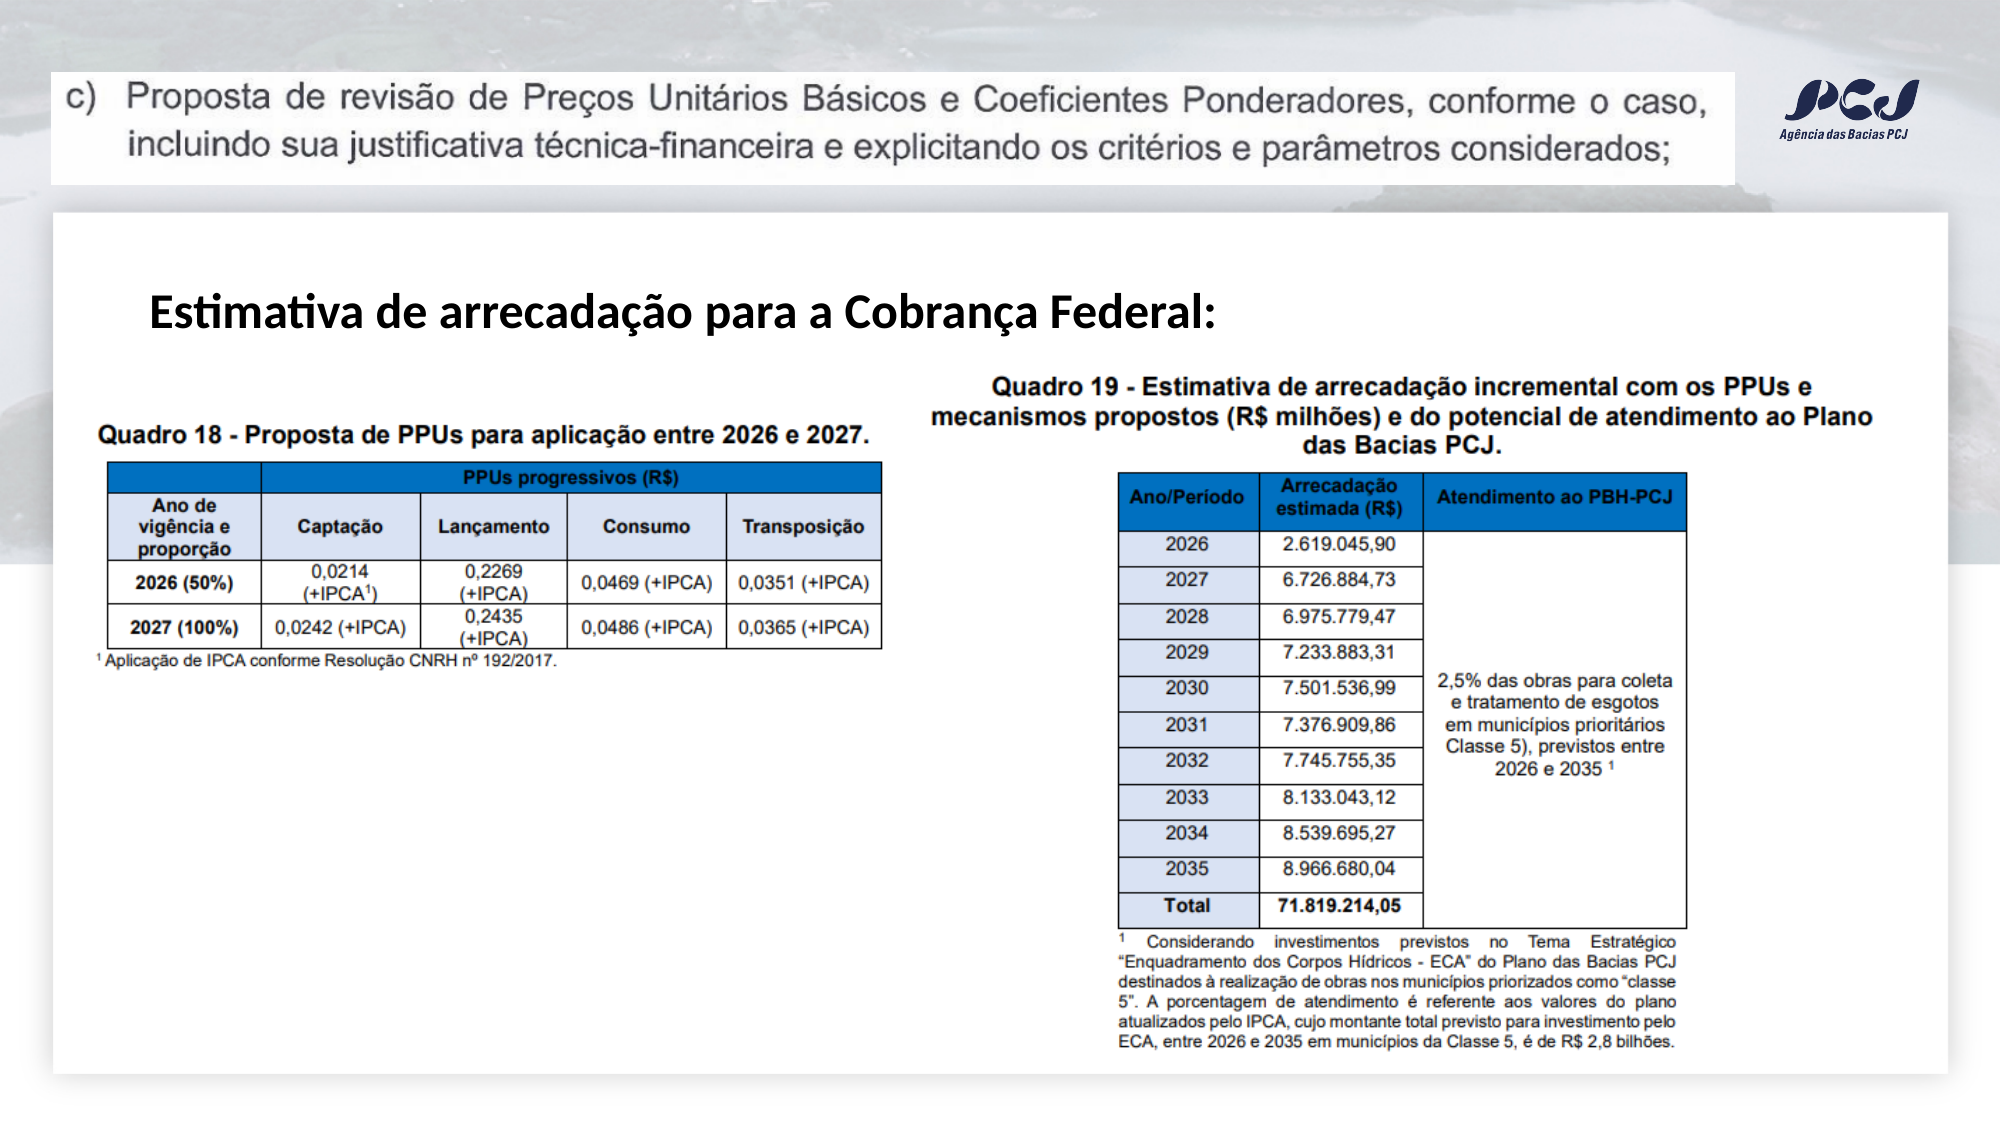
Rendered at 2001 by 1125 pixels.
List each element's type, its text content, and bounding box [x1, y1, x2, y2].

picture [0, 0, 2000, 1125]
text_box Estimativa de arrecadação para a Cobrança Federal: [134, 271, 1842, 391]
